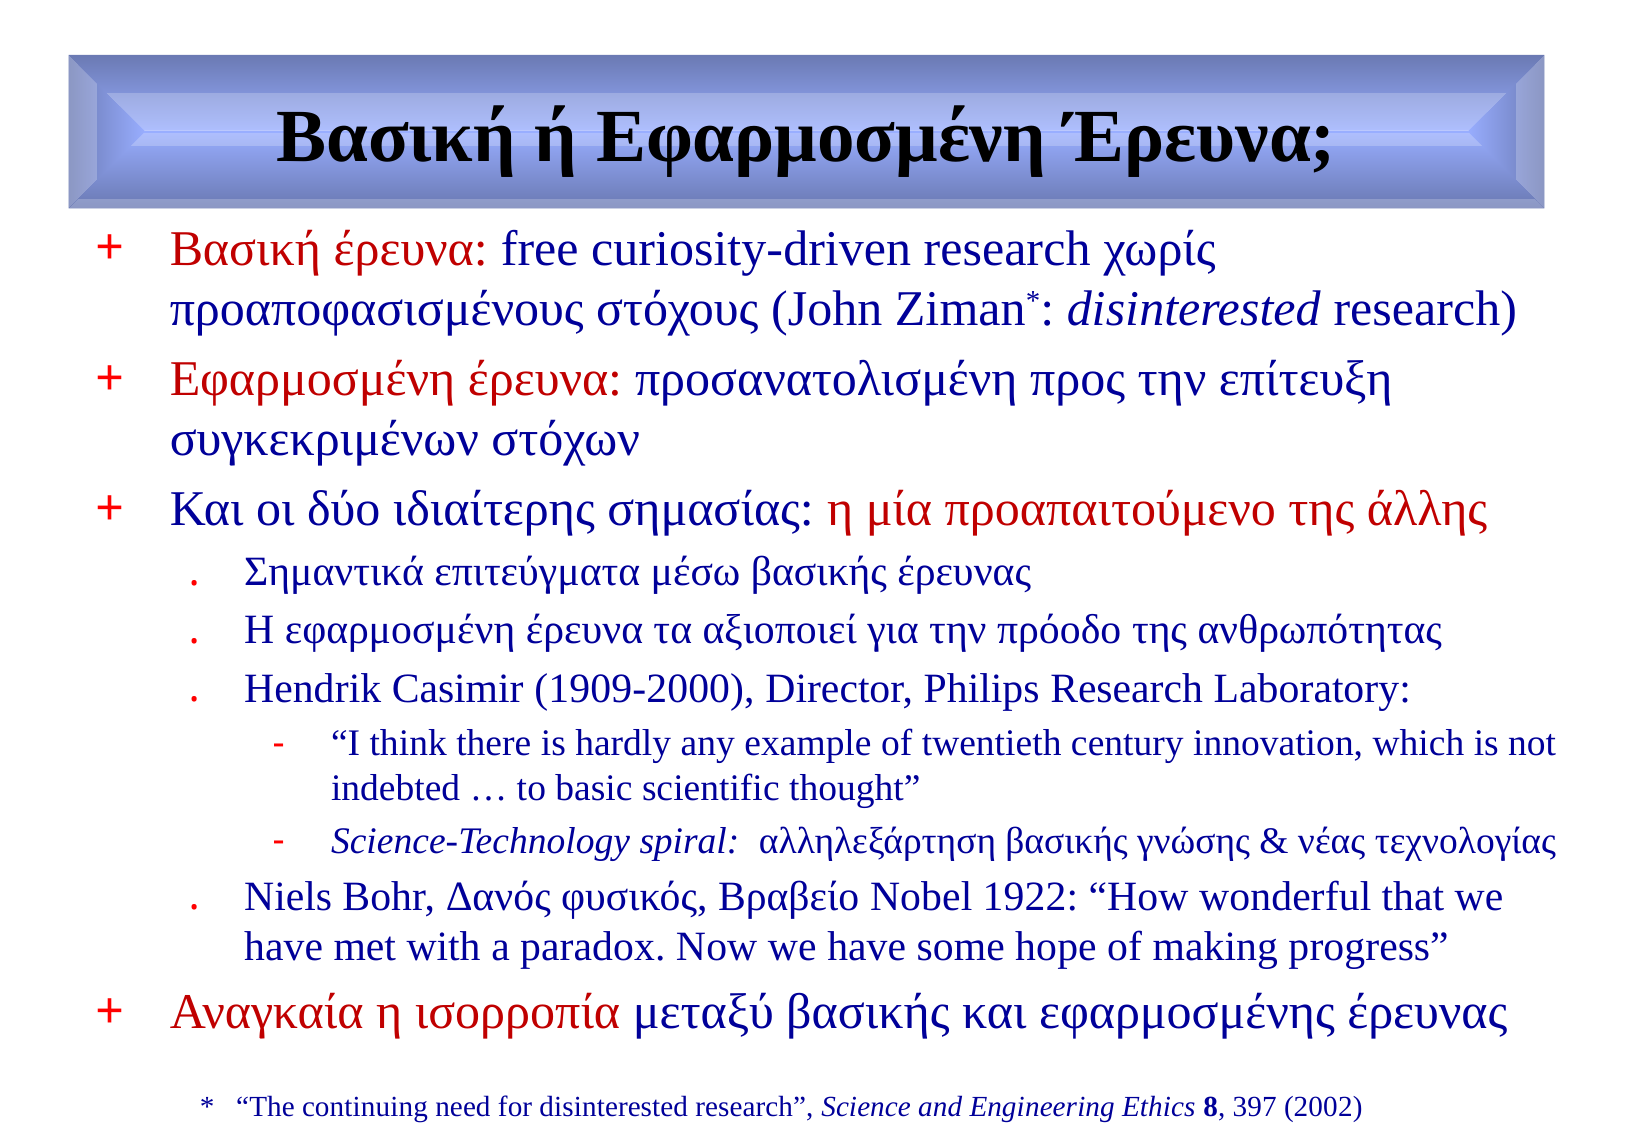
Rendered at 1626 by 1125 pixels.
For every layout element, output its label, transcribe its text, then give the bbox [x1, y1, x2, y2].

list Βασική έρευνα: free curiosity-driven research χωρίς προαποφασισμένους στόχους (John Ziman*: disinterested research) Εφαρμοσμένη έρευνα: προσανατολισμένη προς την επίτευξη συγκεκριμένων στόχων Και οι δύο ιδιαίτερης σημασίας: η μία προαπαιτούμενο της άλλης Σημαντικά επιτεύγματα μέσω βασικής έρευνας Η εφαρμοσμένη έρευνα τα αξιοποιεί για την πρόοδο της ανθρωπότητας Hendrik Casimir (1909-2000), Director, Philips Research Laboratory: “I think there is hardly any example of twentieth century innovation, which is not indebted … to basic scientific thought” Science-Technology spiral: αλληλεξάρτηση βασικής γνώσης & νέας τεχνολογίας Niels Bohr, Δανός φυσικός, Βραβείο Nobel 1922: “How wonderful that we have met with a paradox. Now we have some hope of making progress” Αναγκαία η ισορροπία μεταξύ βασικής και εφαρμοσμένης έρευνας [80, 208, 1593, 1063]
text_box * “The continuing need for disinterested research”, Science and Engineering Ethics 8, 397 (2002) [91, 1079, 1557, 1125]
title Βασική ή Εφαρμοσμένη Έρευνα; [68, 54, 1545, 209]
